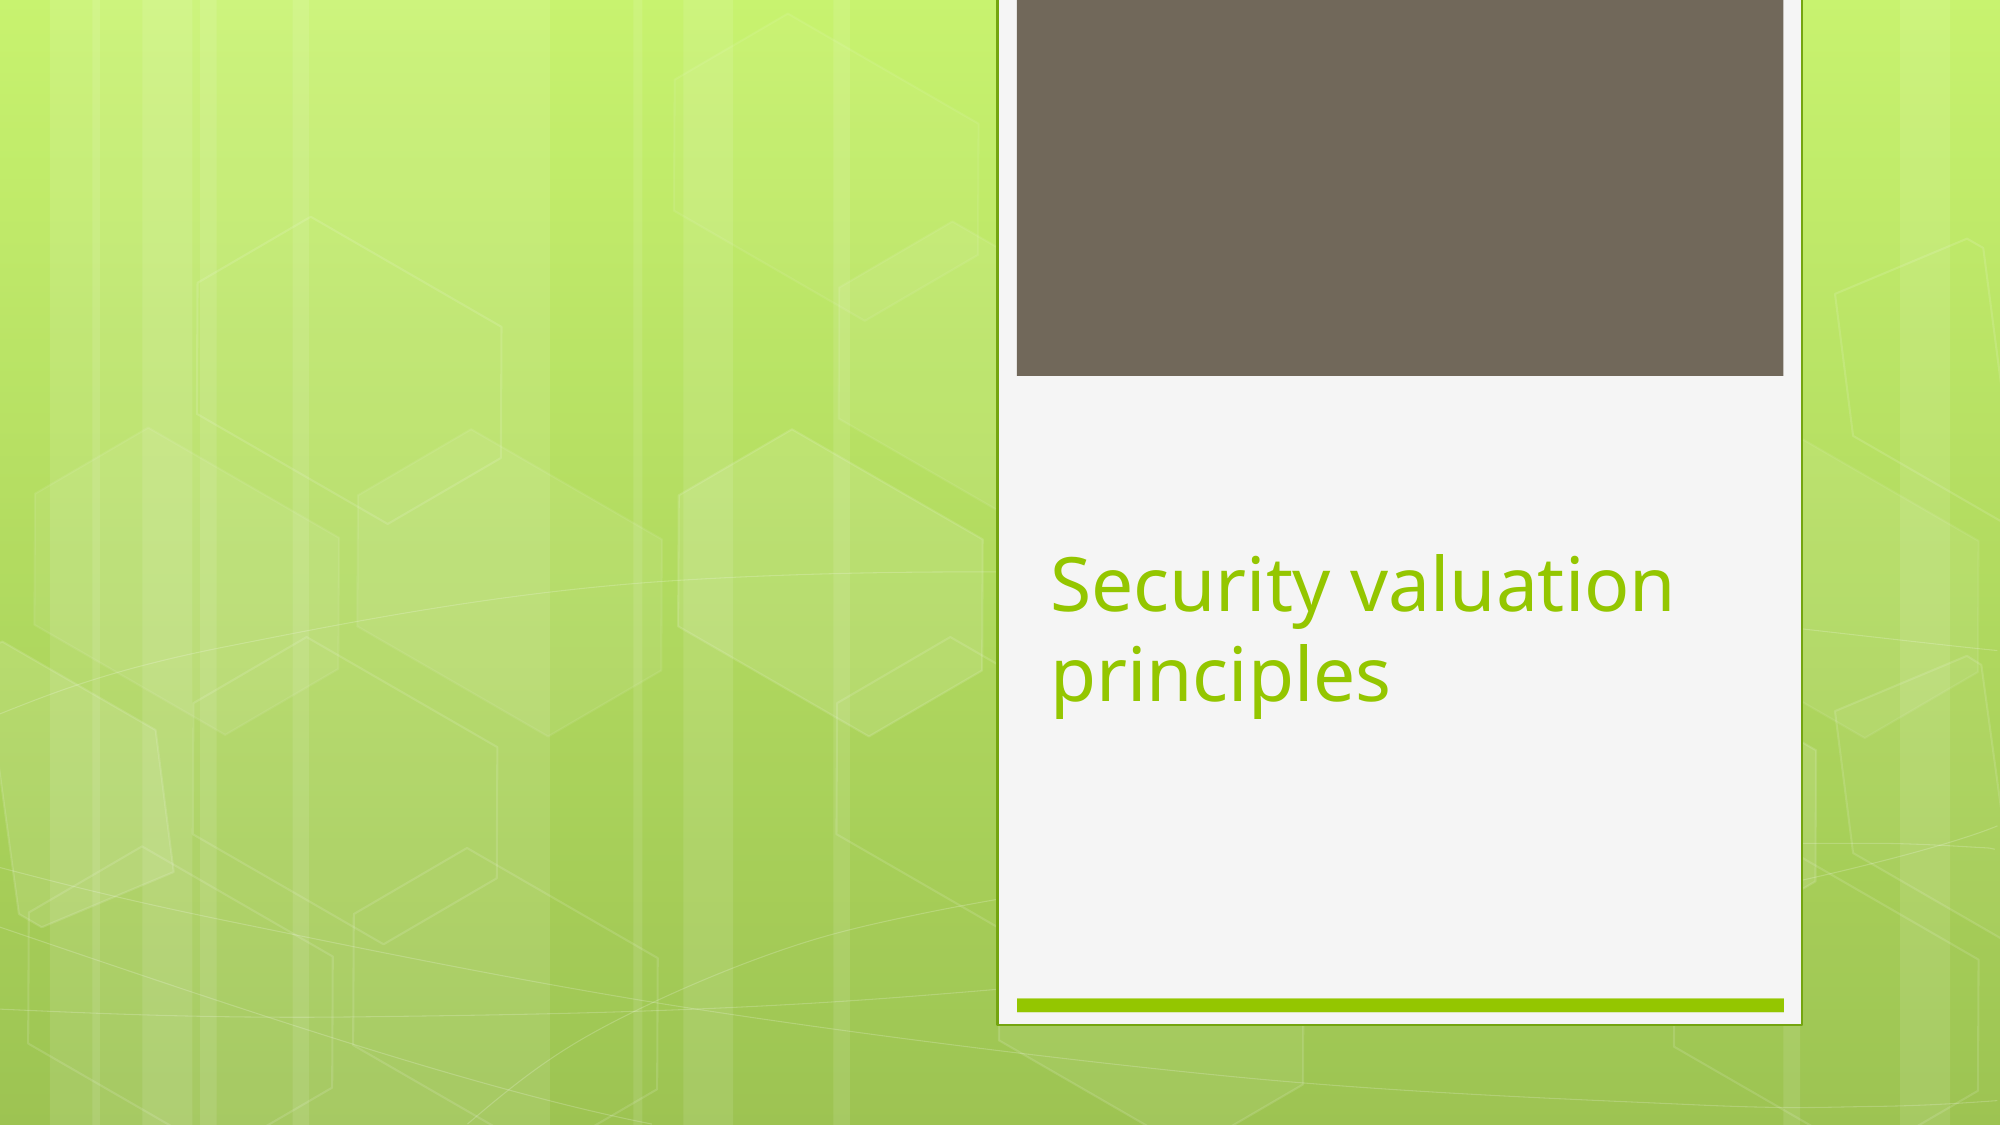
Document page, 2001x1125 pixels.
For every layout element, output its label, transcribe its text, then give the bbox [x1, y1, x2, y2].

title Security valuation principles [1035, 444, 1760, 724]
